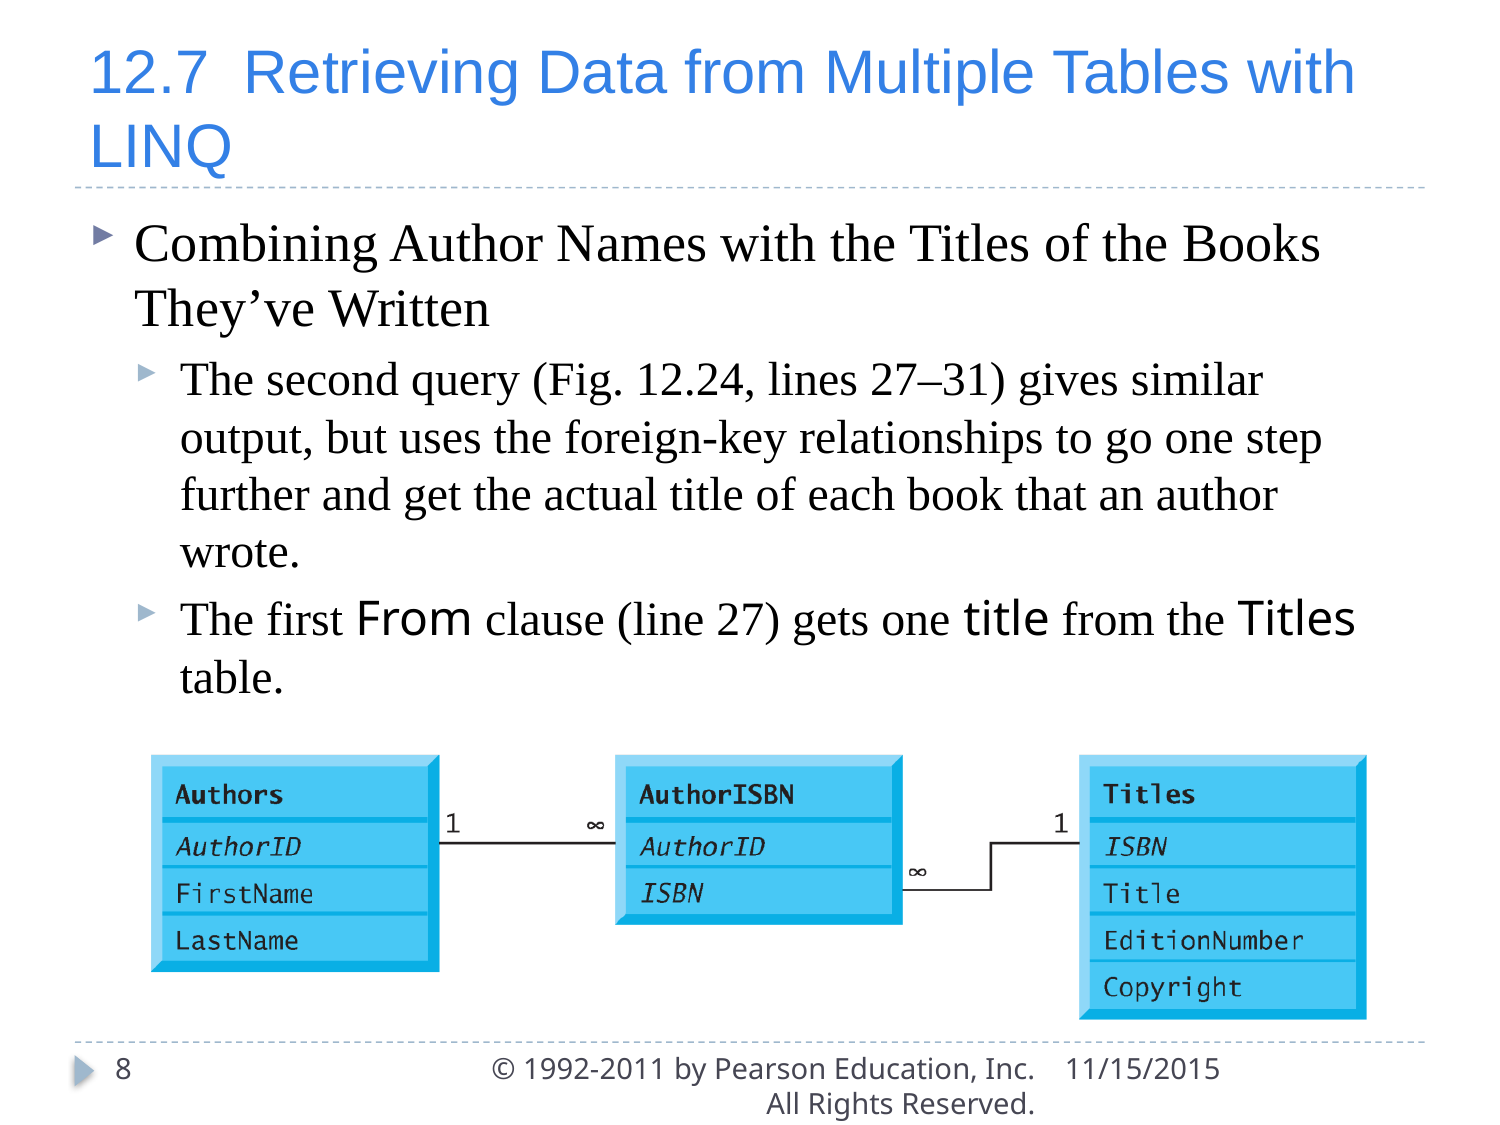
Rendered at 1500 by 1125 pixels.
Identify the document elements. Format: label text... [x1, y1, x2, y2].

footer © 1992-2011 by Pearson Education, Inc. All Rights Reserved. [475, 1052, 1050, 1103]
list Combining Author Names with the Titles of the Books They’ve Written The second query (Fig. 12.24, lines 27–31) gives similar output, but uses the foreign-key relationships to go one step further and get the actual title of each book that an author wrote. The first From clause (line 27) gets one title from the Titles table. [75, 200, 1425, 1006]
title 12.7 Retrieving Data from Multiple Tables with LINQ [75, 24, 1425, 188]
picture [100, 718, 1468, 1038]
slide_number 8 [100, 1051, 426, 1103]
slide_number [1050, 1052, 1426, 1103]
